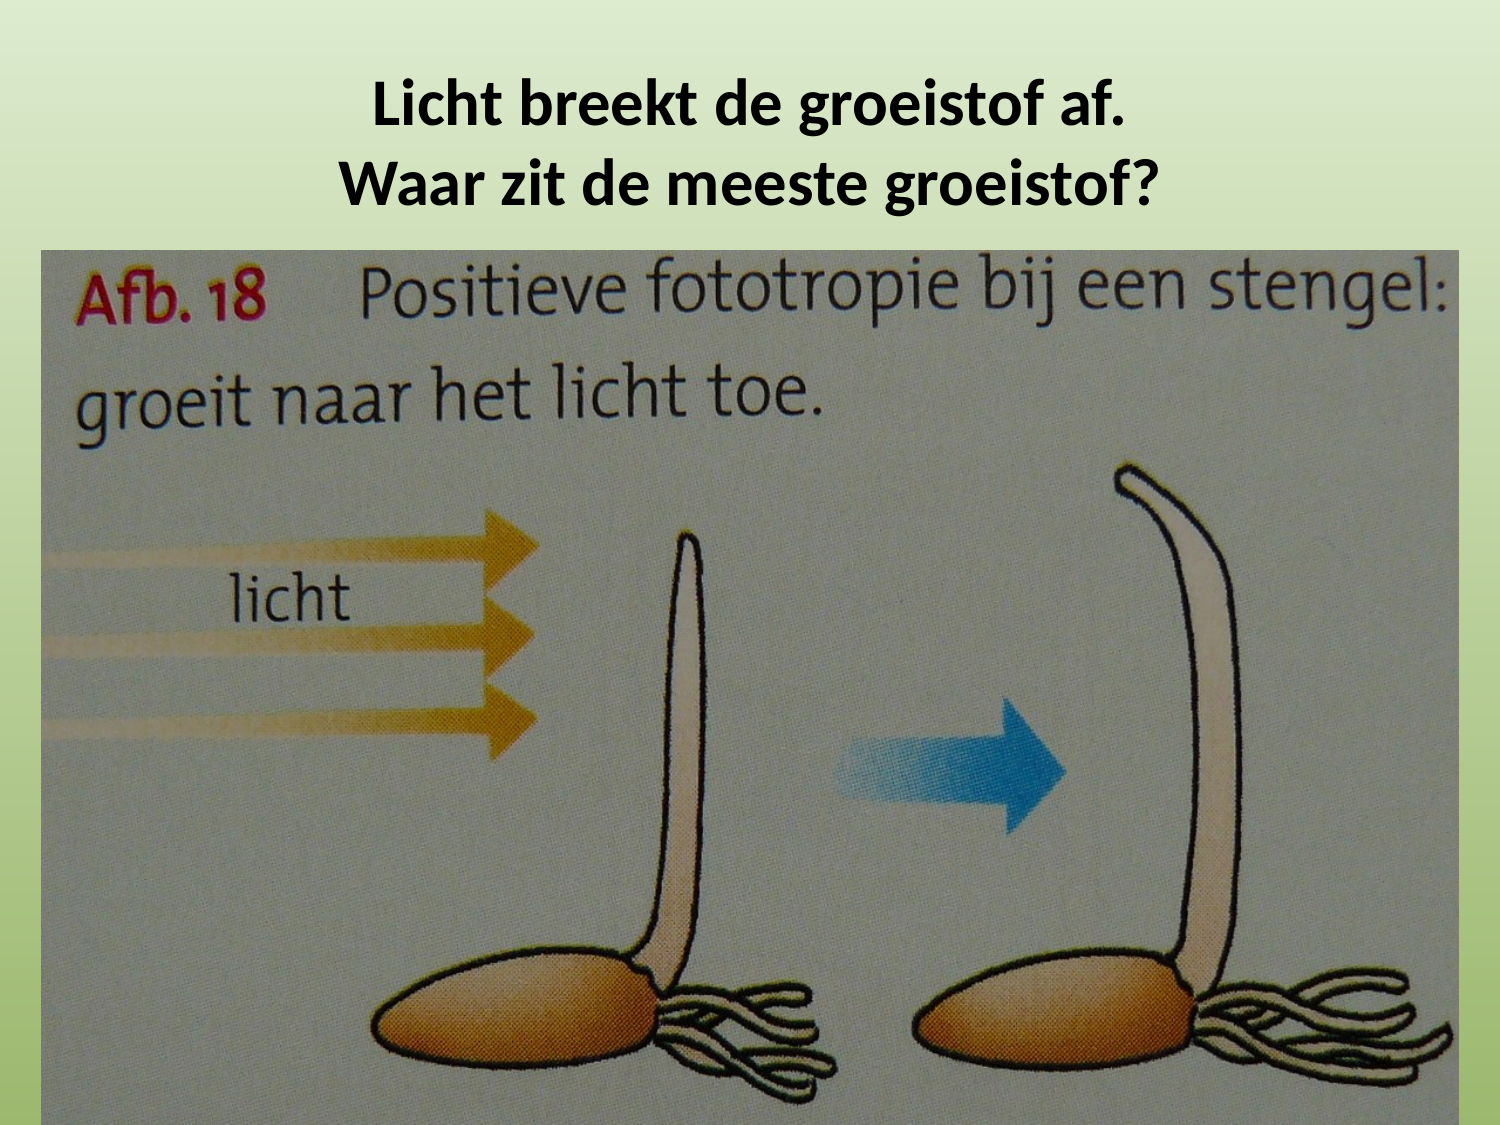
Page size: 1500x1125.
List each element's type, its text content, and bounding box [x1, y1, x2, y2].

title Licht breekt de groeistof af. Waar zit de meeste groeistof? [75, 45, 1425, 233]
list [40, 250, 1460, 1125]
